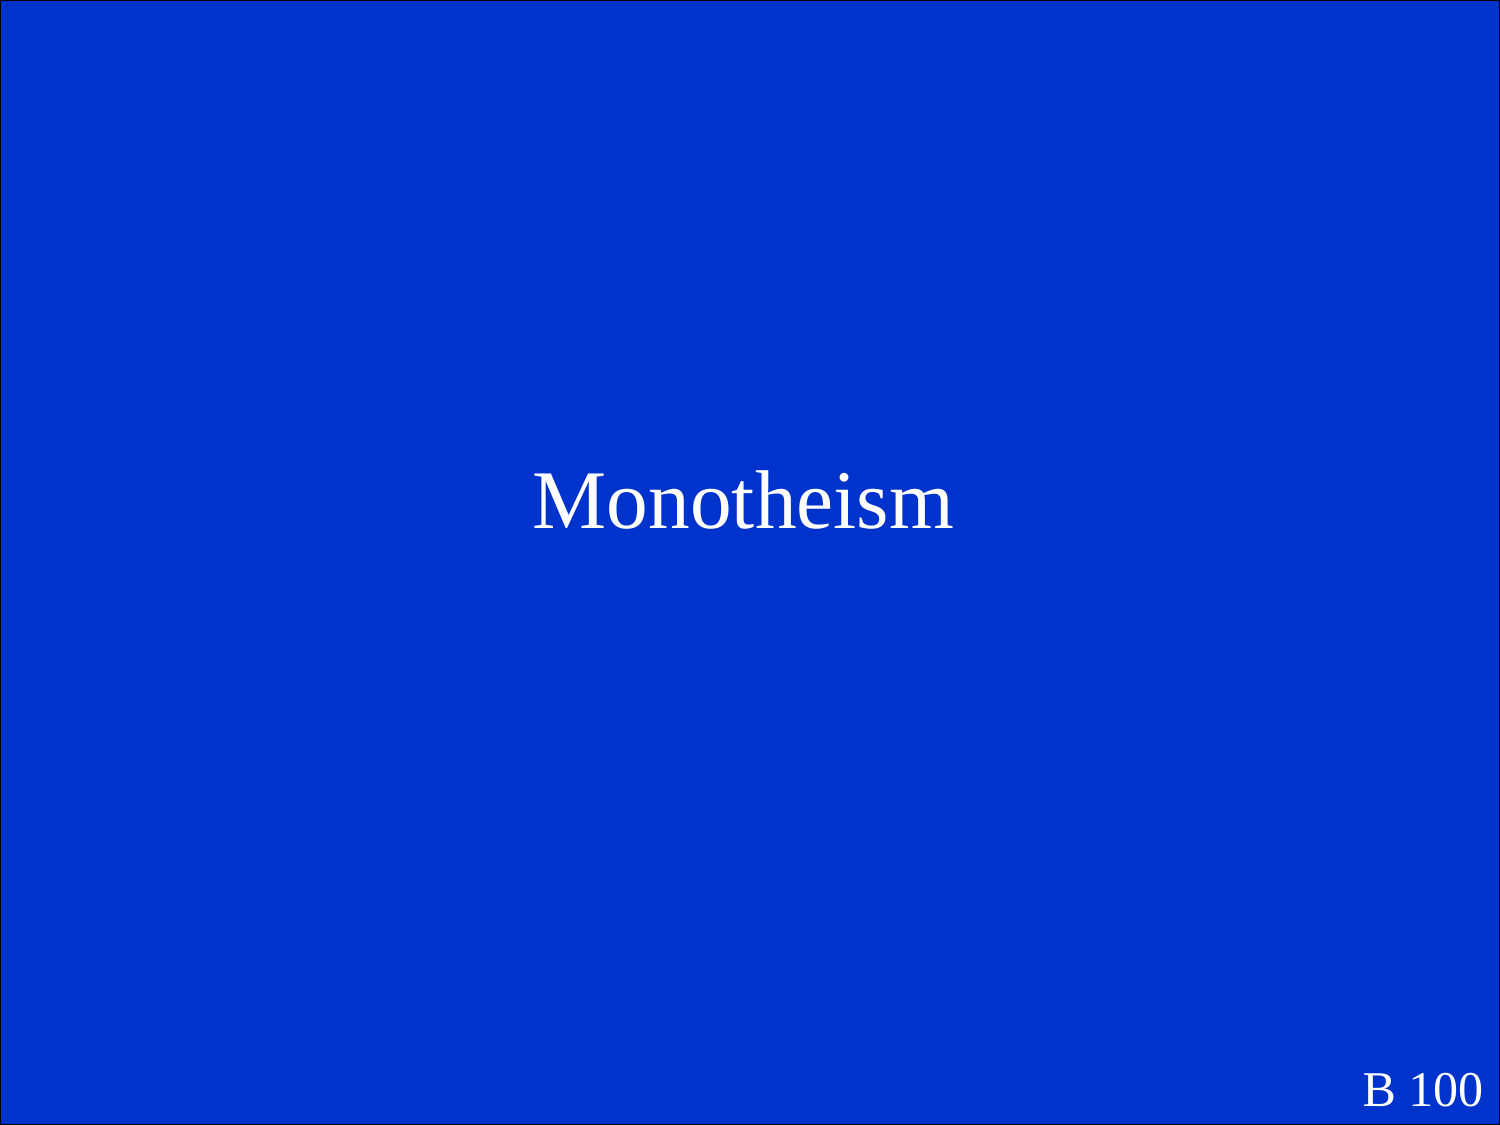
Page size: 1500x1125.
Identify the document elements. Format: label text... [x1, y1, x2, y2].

text_box B 100 [1347, 1049, 1499, 1125]
text_box Monotheism [224, 437, 1263, 553]
text_box [0, 0, 1500, 1125]
